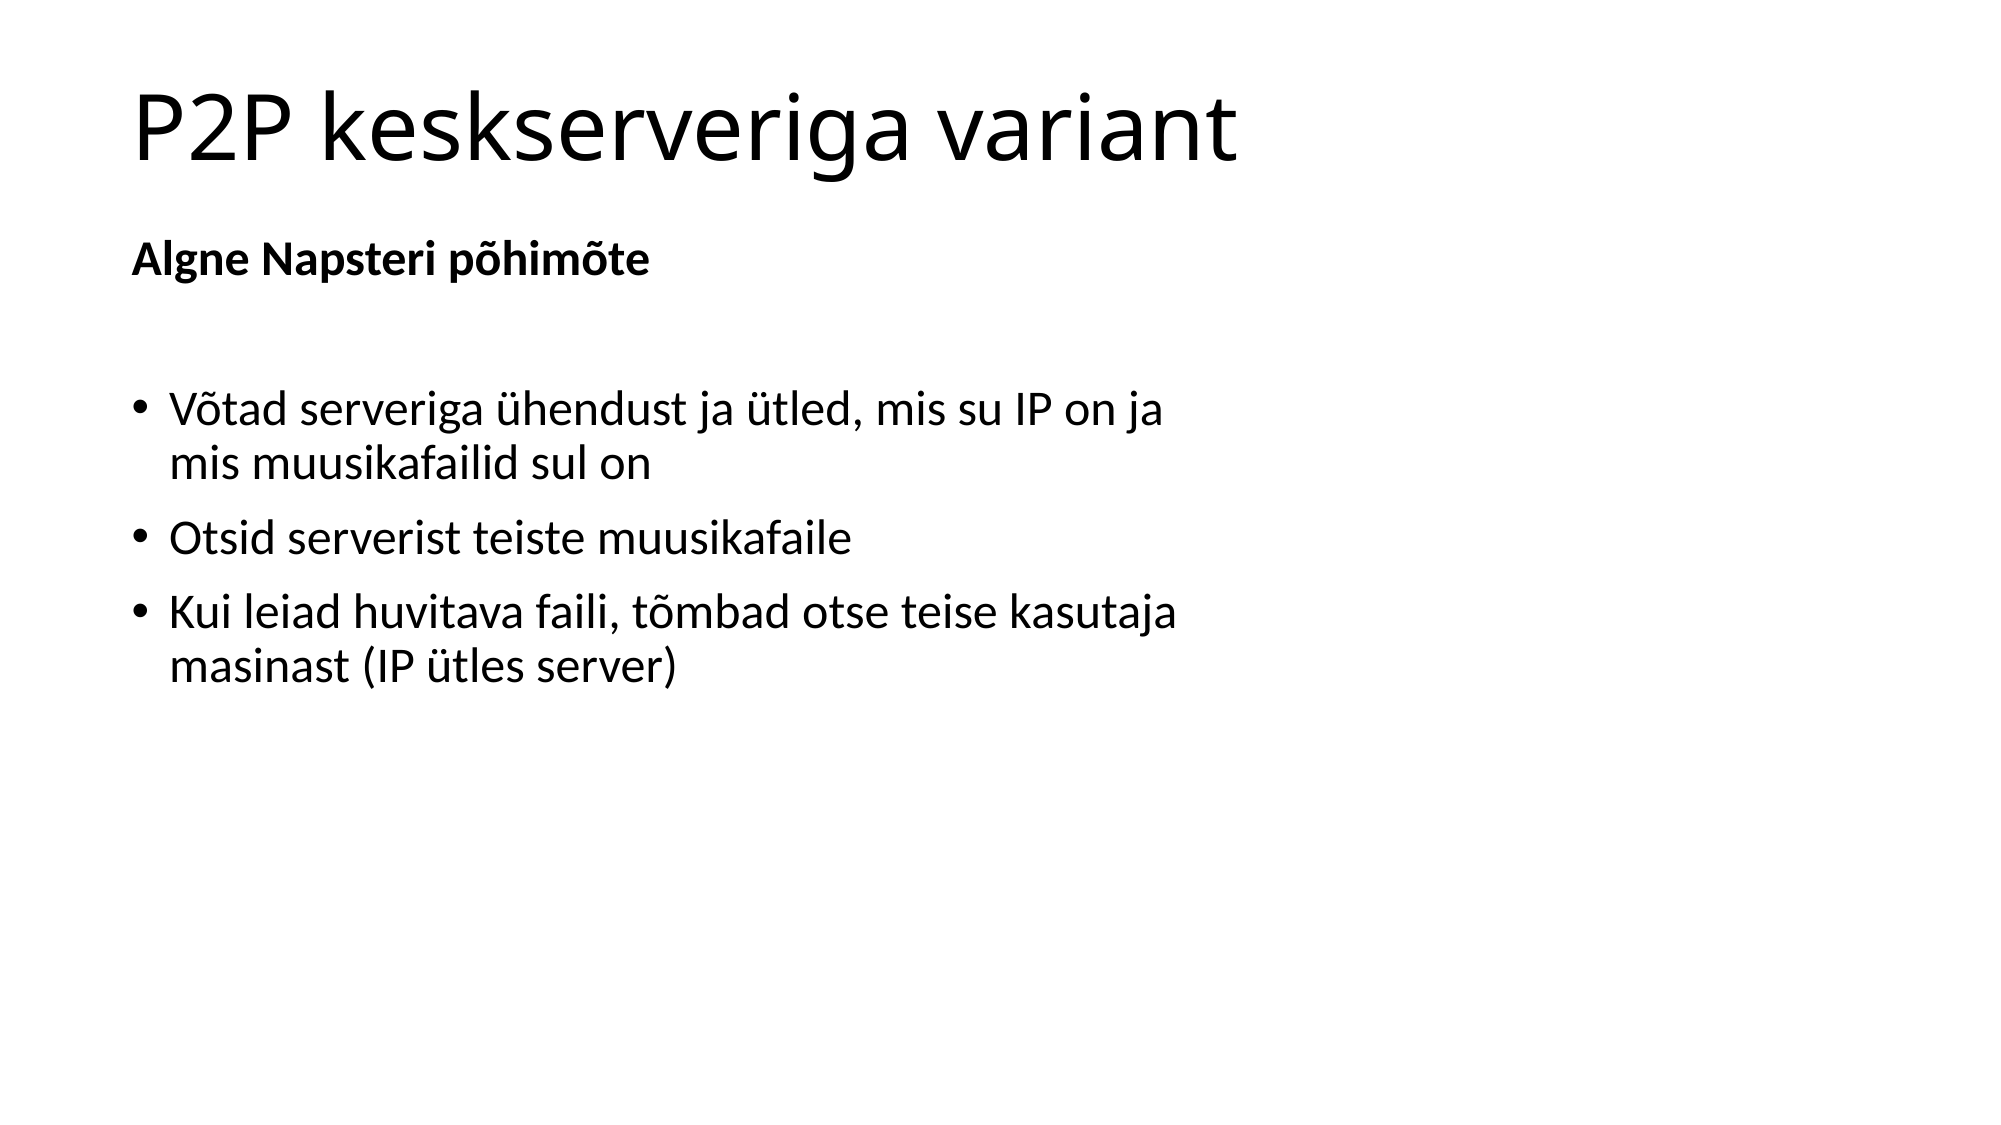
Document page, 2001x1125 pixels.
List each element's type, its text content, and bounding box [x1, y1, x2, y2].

list Algne Napsteri põhimõte Võtad serveriga ühendust ja ütled, mis su IP on ja mis muusikafailid sul on Otsid serverist teiste muusikafaile Kui leiad huvitava faili, tõmbad otse teise kasutaja masinast (IP ütles server) [116, 224, 1240, 988]
title P2P keskserveriga variant [116, 37, 1817, 225]
